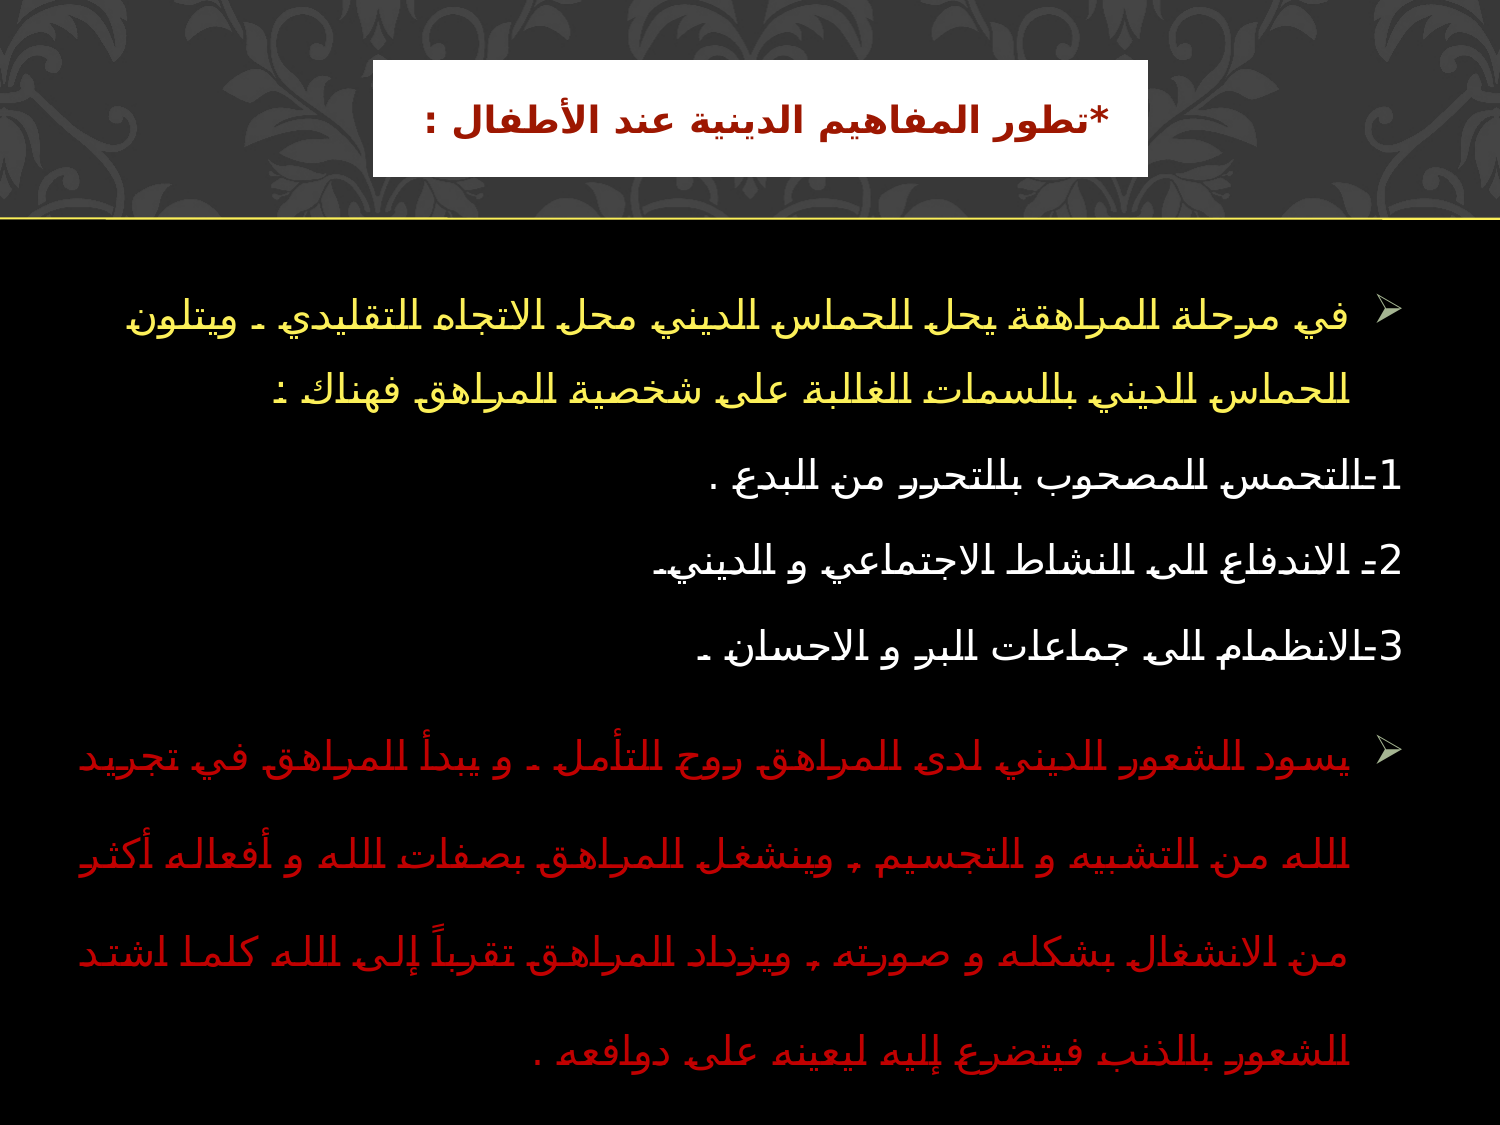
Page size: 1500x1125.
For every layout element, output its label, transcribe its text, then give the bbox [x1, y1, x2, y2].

list في مرحلة المراهقة يحل الحماس الديني محل الاتجاه التقليدي . ويتلون الحماس الديني بالسمات الغالبة على شخصية المراهق فهناك : 1-التحمس المصحوب بالتحرر من البدع . 2- الاندفاع الى النشاط الاجتماعي و الديني. 3-الانظمام الى جماعات البر و الاحسان . يسود الشعور الديني لدى المراهق روح التأمل . و يبدأ المراهق في تجريد الله من التشبيه و التجسيم , وينشغل المراهق بصفات الله و أفعاله أكثر من الانشغال بشكله و صورته , ويزداد المراهق تقرباً إلى الله كلما اشتد الشعور بالذنب فيتضرع إليه ليعينه على دوافعه . [64, 255, 1420, 1083]
title *تطور المفاهيم الدينية عند الأطفال : [373, 60, 1148, 177]
